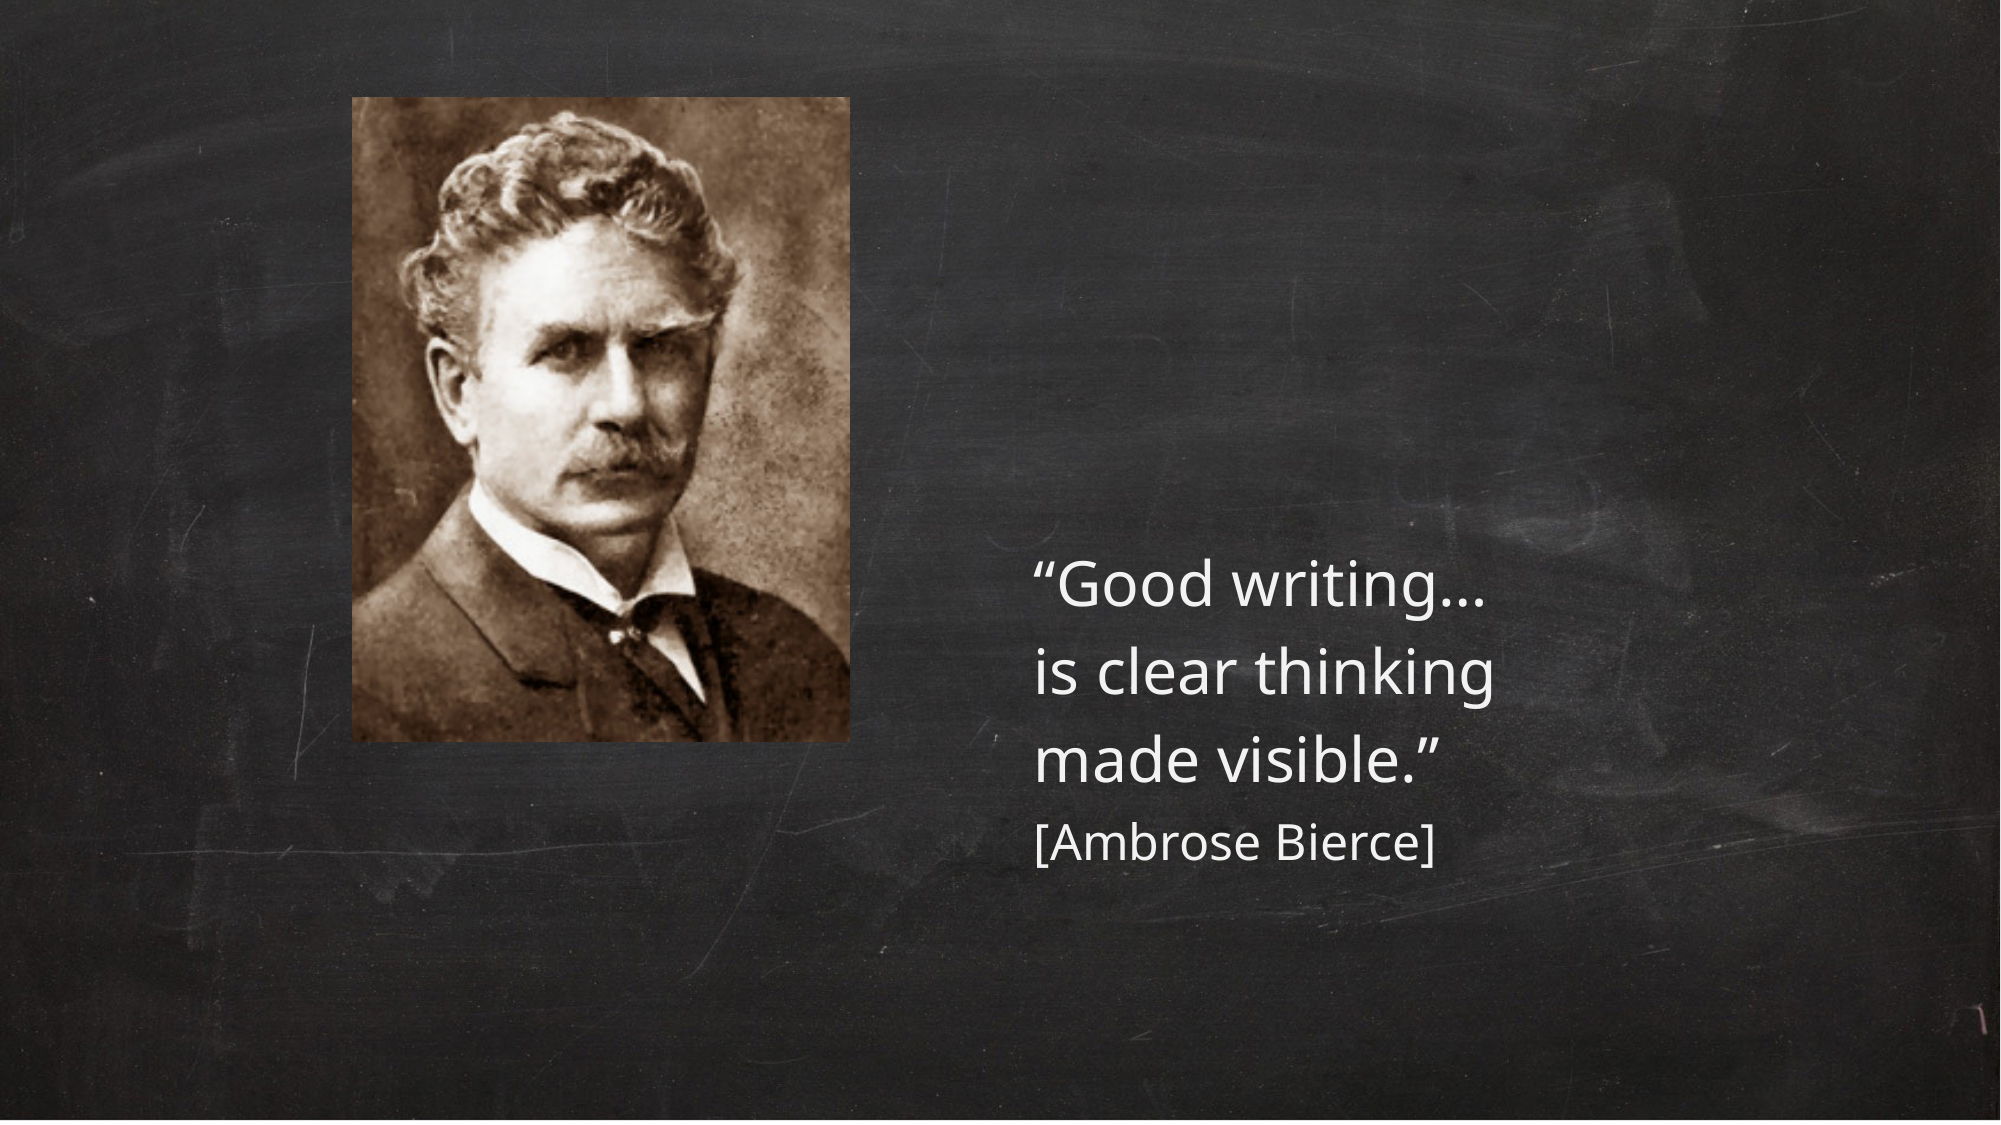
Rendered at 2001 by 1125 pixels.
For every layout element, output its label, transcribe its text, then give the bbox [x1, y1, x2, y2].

subtitle “Good writing… is clear thinking made visible.” [Ambrose Bierce] [1018, 544, 1517, 900]
picture [0, 0, 2001, 1125]
